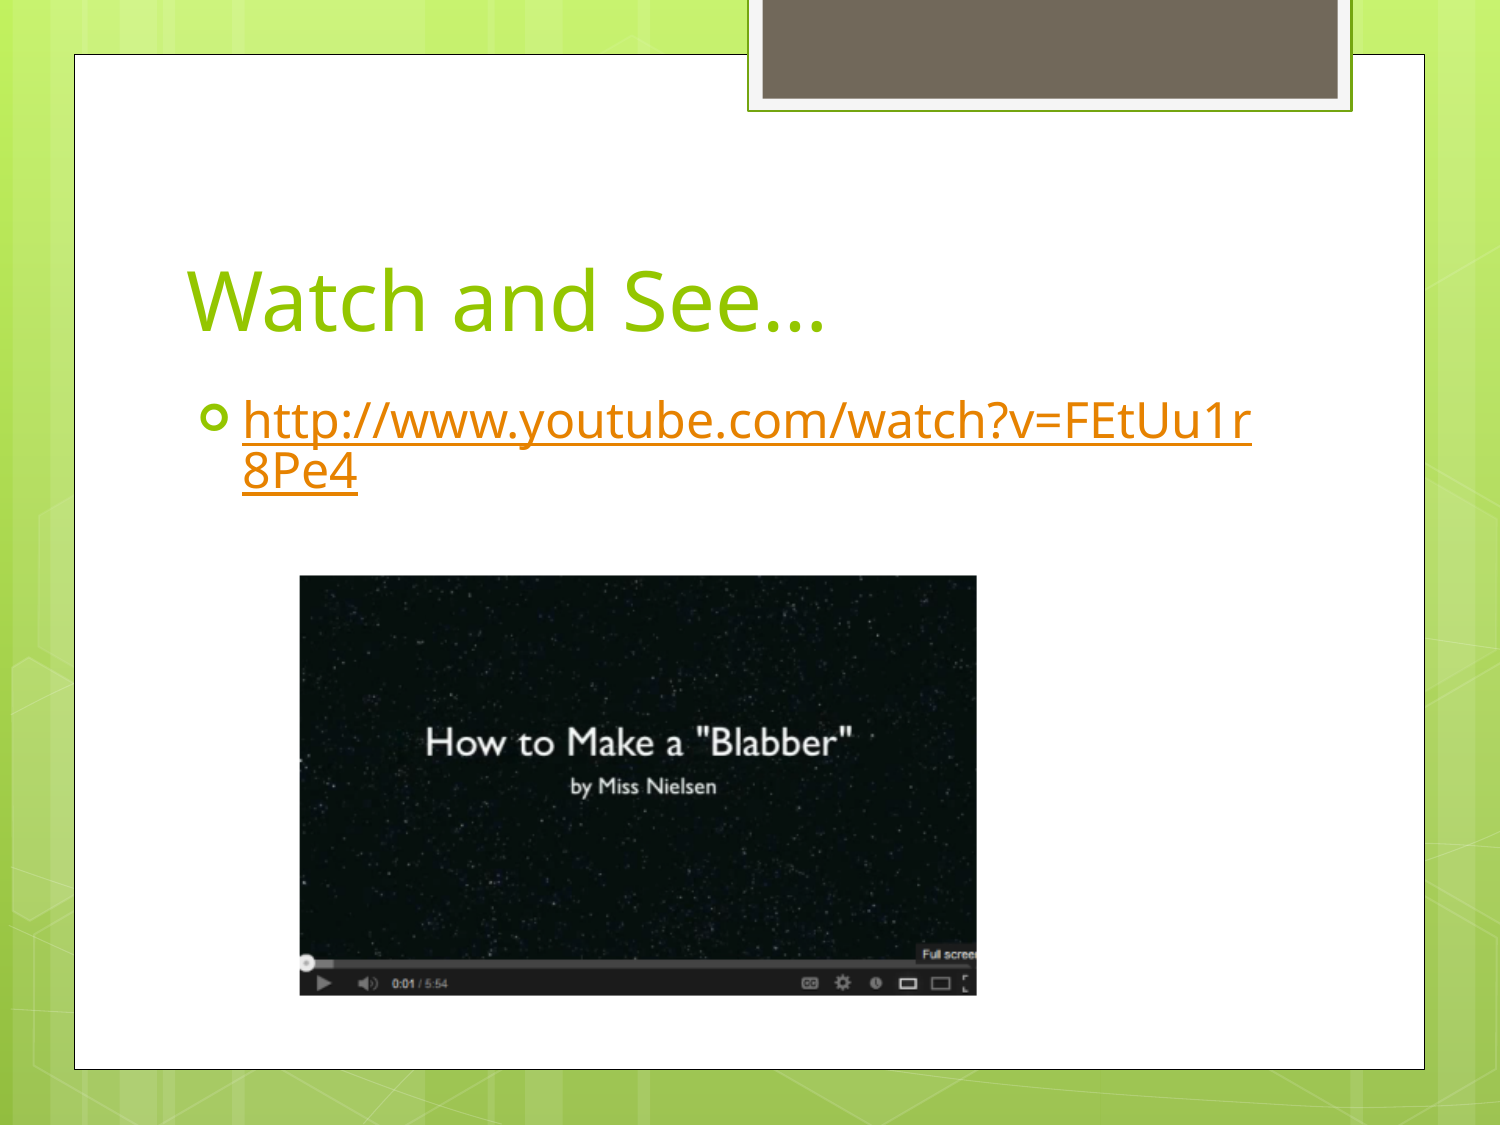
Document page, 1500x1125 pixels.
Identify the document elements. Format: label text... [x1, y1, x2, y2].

list http://www.youtube.com/watch?v=FEtUu1r8Pe4 [171, 381, 1283, 957]
title Watch and See… [171, 168, 1324, 357]
picture [274, 524, 1002, 1021]
